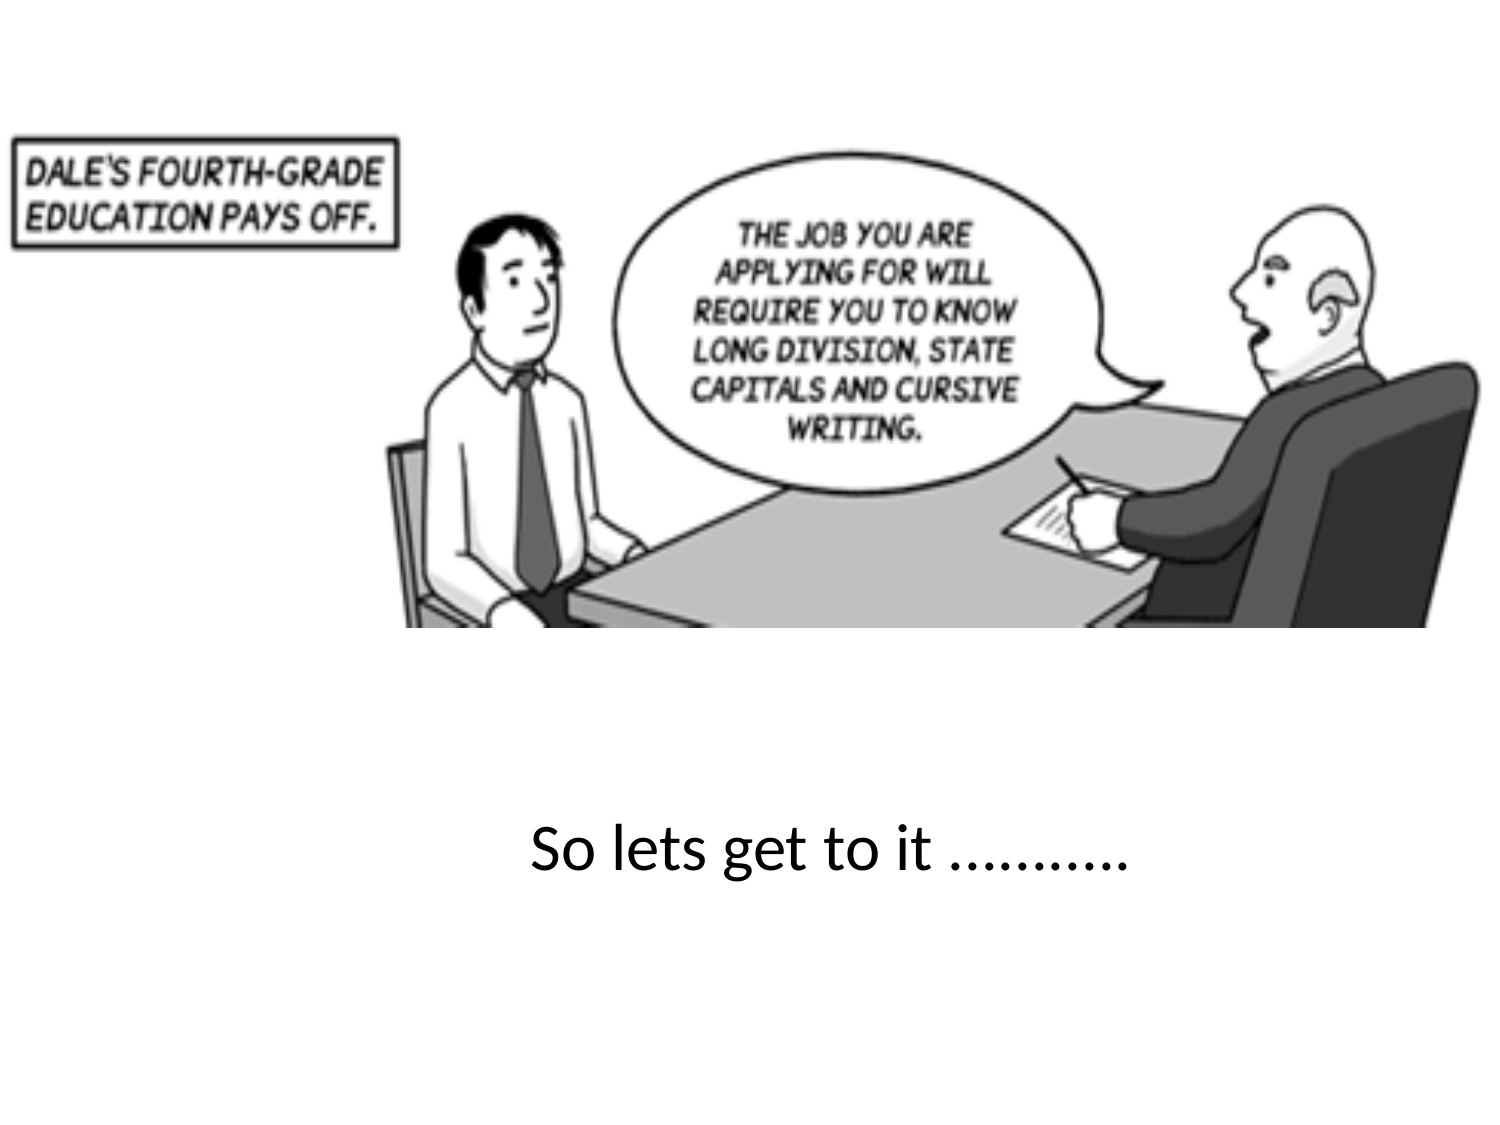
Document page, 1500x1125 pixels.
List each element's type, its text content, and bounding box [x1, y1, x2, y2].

picture [0, 116, 1500, 628]
text_box So lets get to it ........... [515, 796, 1254, 892]
